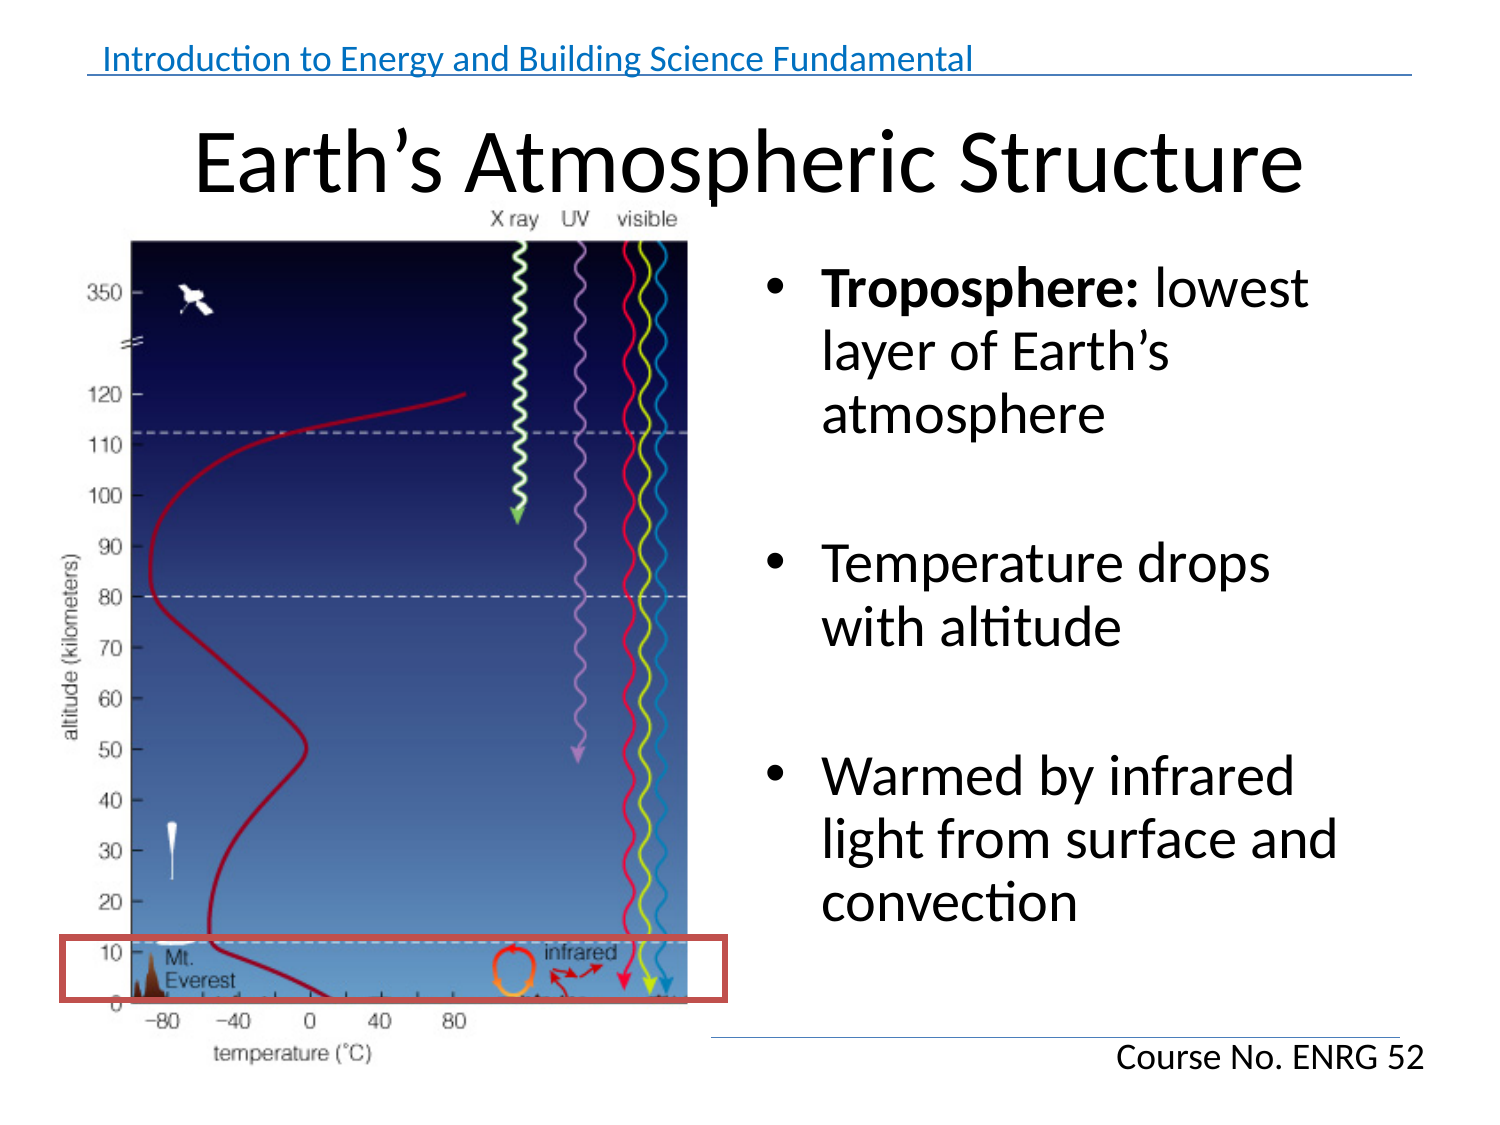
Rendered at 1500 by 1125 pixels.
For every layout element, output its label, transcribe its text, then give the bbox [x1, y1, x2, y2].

text_box [715, 937, 725, 1000]
title Earth’s Atmospheric Structure [112, 62, 1388, 250]
picture [37, 199, 712, 1076]
list Troposphere: lowest layer of Earth’s atmosphere Temperature drops with altitude Warmed by infrared light from surface and convection [750, 249, 1400, 1013]
